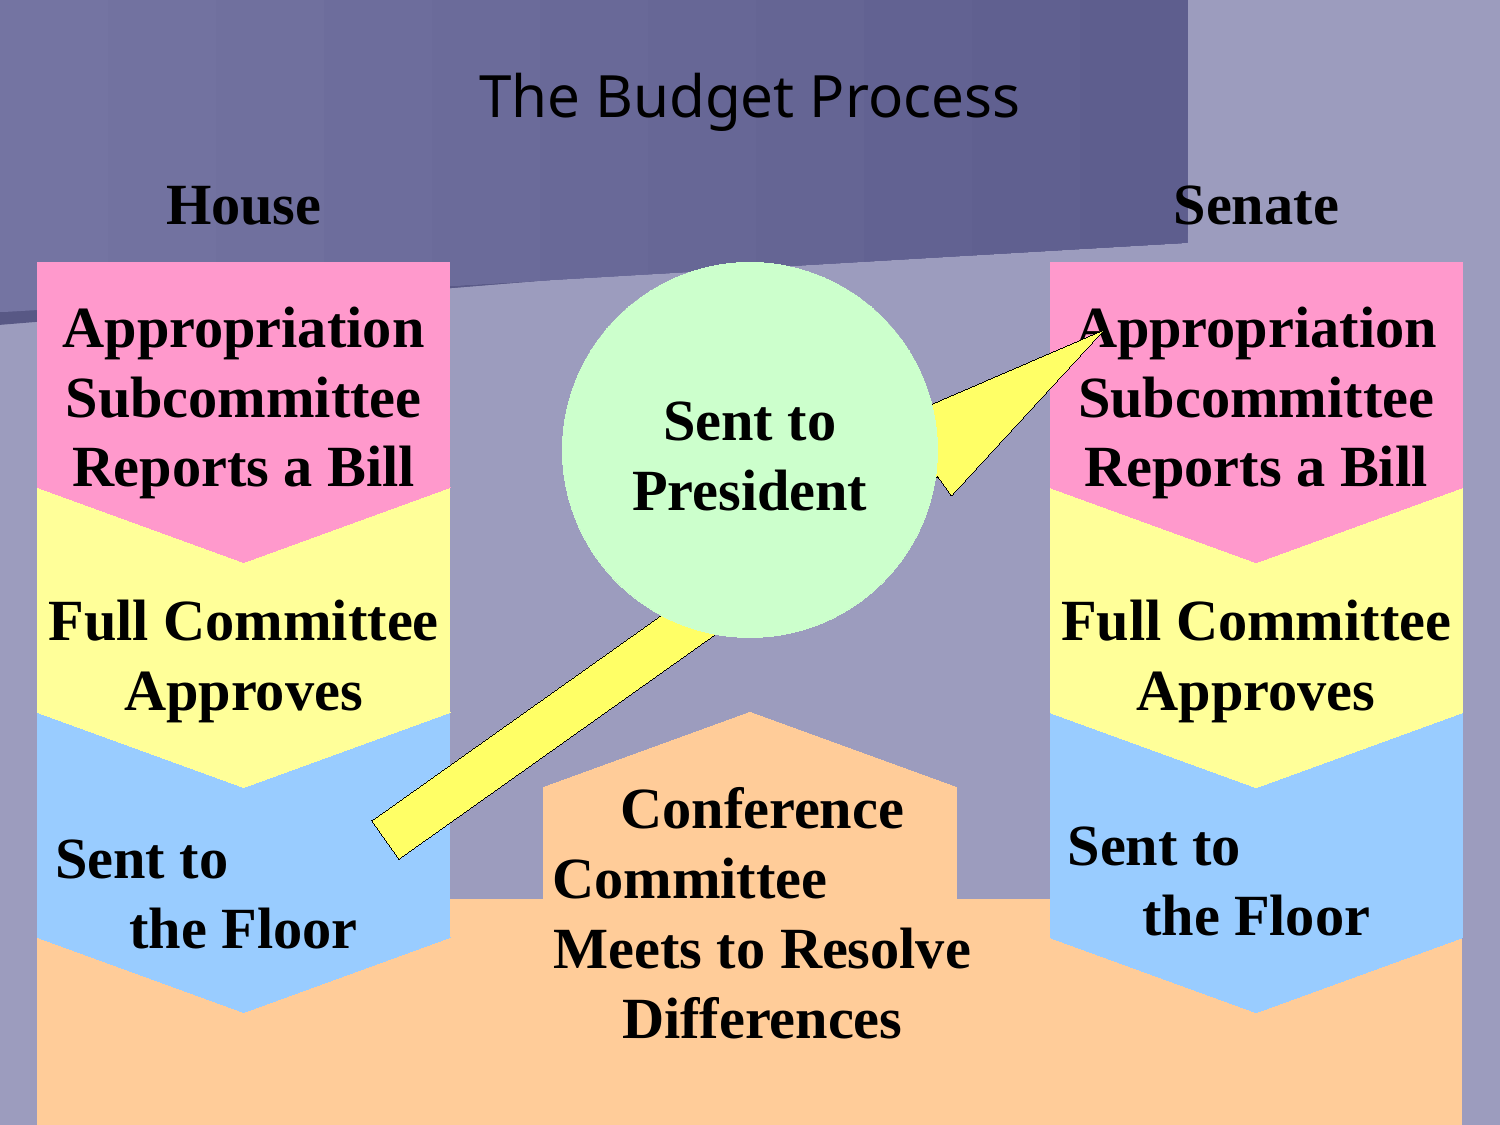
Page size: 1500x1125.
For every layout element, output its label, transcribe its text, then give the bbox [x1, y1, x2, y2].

text_box [941, 355, 1044, 496]
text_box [37, 261, 451, 563]
text_box Senate [1050, 158, 1463, 244]
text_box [1049, 262, 1463, 563]
title The Budget Process [74, 0, 1426, 188]
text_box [1012, 487, 1500, 788]
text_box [0, 795, 488, 1013]
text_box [0, 486, 488, 788]
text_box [1012, 796, 1500, 1013]
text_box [562, 262, 938, 638]
text_box House [37, 158, 450, 244]
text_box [37, 711, 1463, 1125]
text_box [527, 647, 698, 710]
